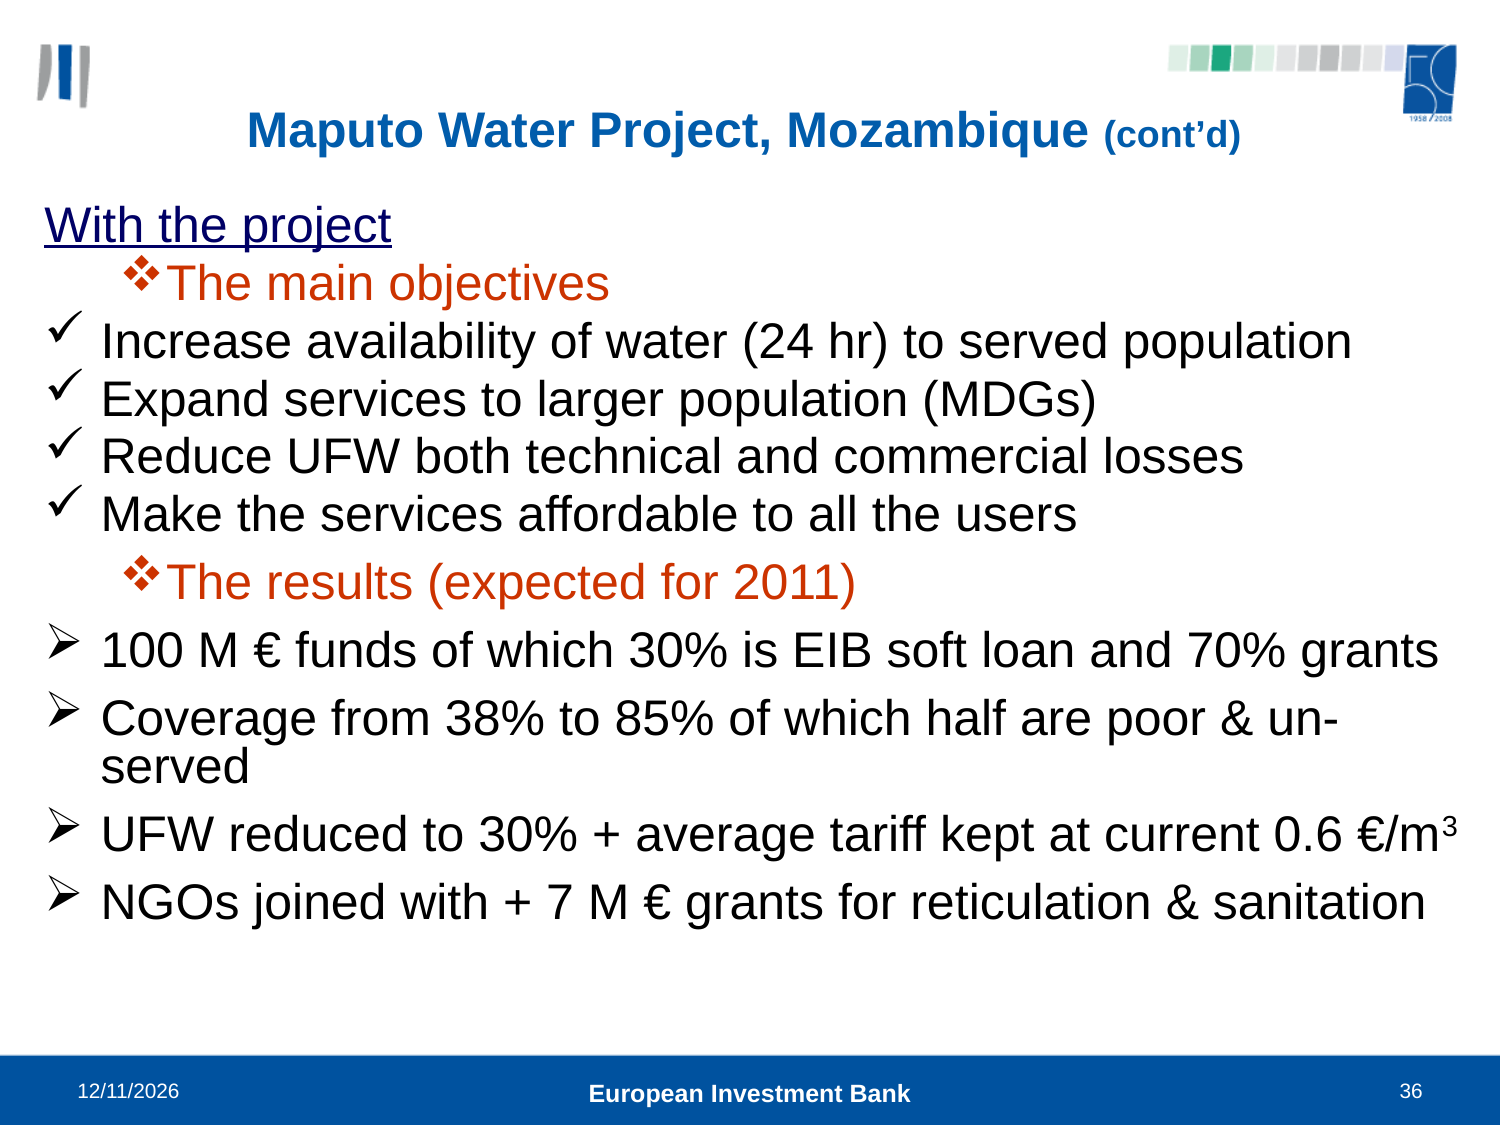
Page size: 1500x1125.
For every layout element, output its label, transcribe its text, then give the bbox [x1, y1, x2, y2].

slide_number 36 [1274, 1070, 1438, 1125]
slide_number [62, 1070, 226, 1125]
list With the project The main objectives Increase availability of water (24 hr) to served population Expand services to larger population (MDGs) Reduce UFW both technical and commercial losses Make the services affordable to all the users The results (expected for 2011) 100 M € funds of which 30% is EIB soft loan and 70% grants Coverage from 38% to 85% of which half are poor & un-served UFW reduced to 30% + average tariff kept at current 0.6 €/m3 NGOs joined with + 7 M € grants for reticulation & sanitation [29, 196, 1483, 1036]
footer European Investment Bank [229, 1070, 1271, 1125]
picture [0, 0, 1500, 1125]
title Maputo Water Project, Mozambique (cont’d) [29, 89, 1460, 196]
